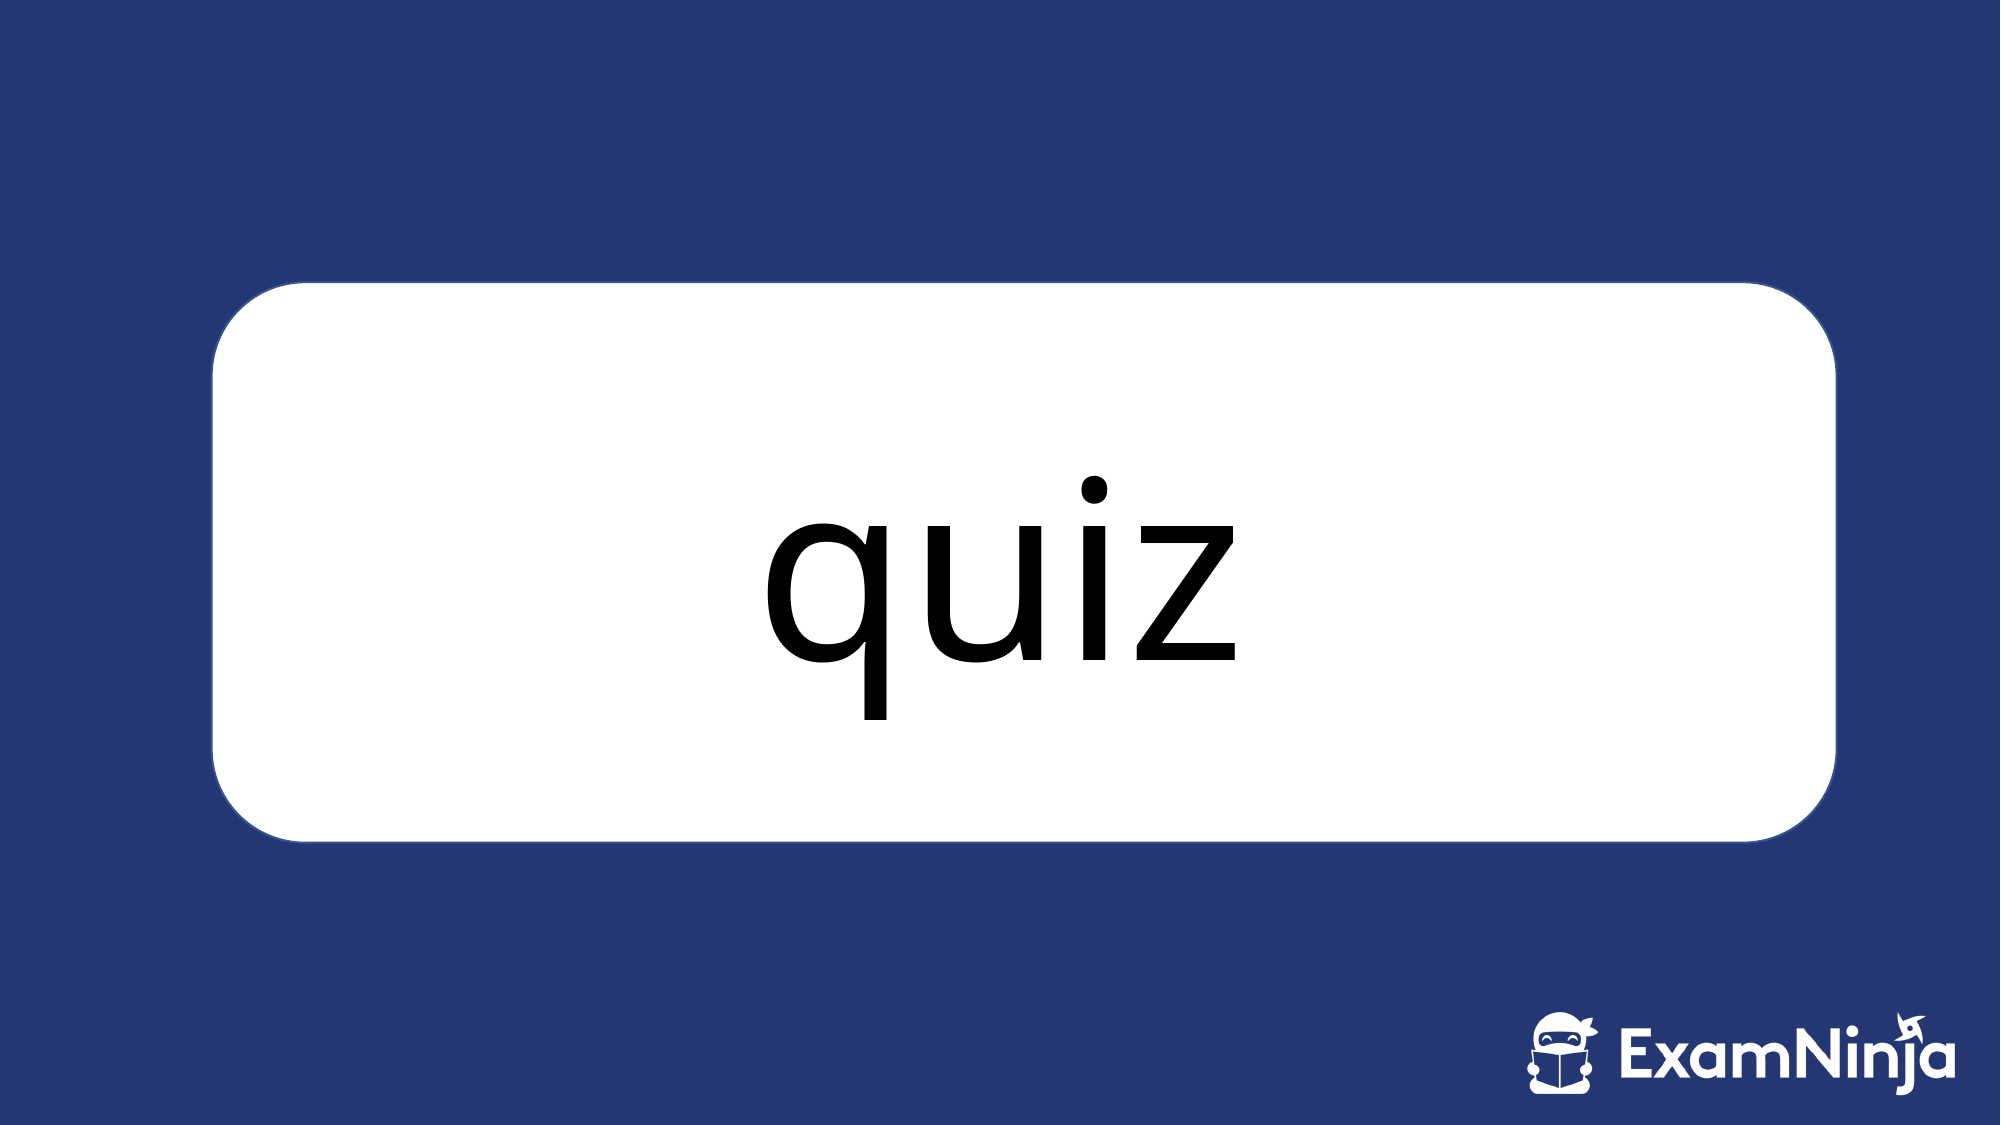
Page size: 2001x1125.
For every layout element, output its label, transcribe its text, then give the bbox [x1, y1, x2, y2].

text_box [210, 281, 1838, 403]
text_box [210, 719, 1838, 844]
picture [1501, 1003, 1979, 1102]
text_box quiz [143, 403, 1857, 719]
